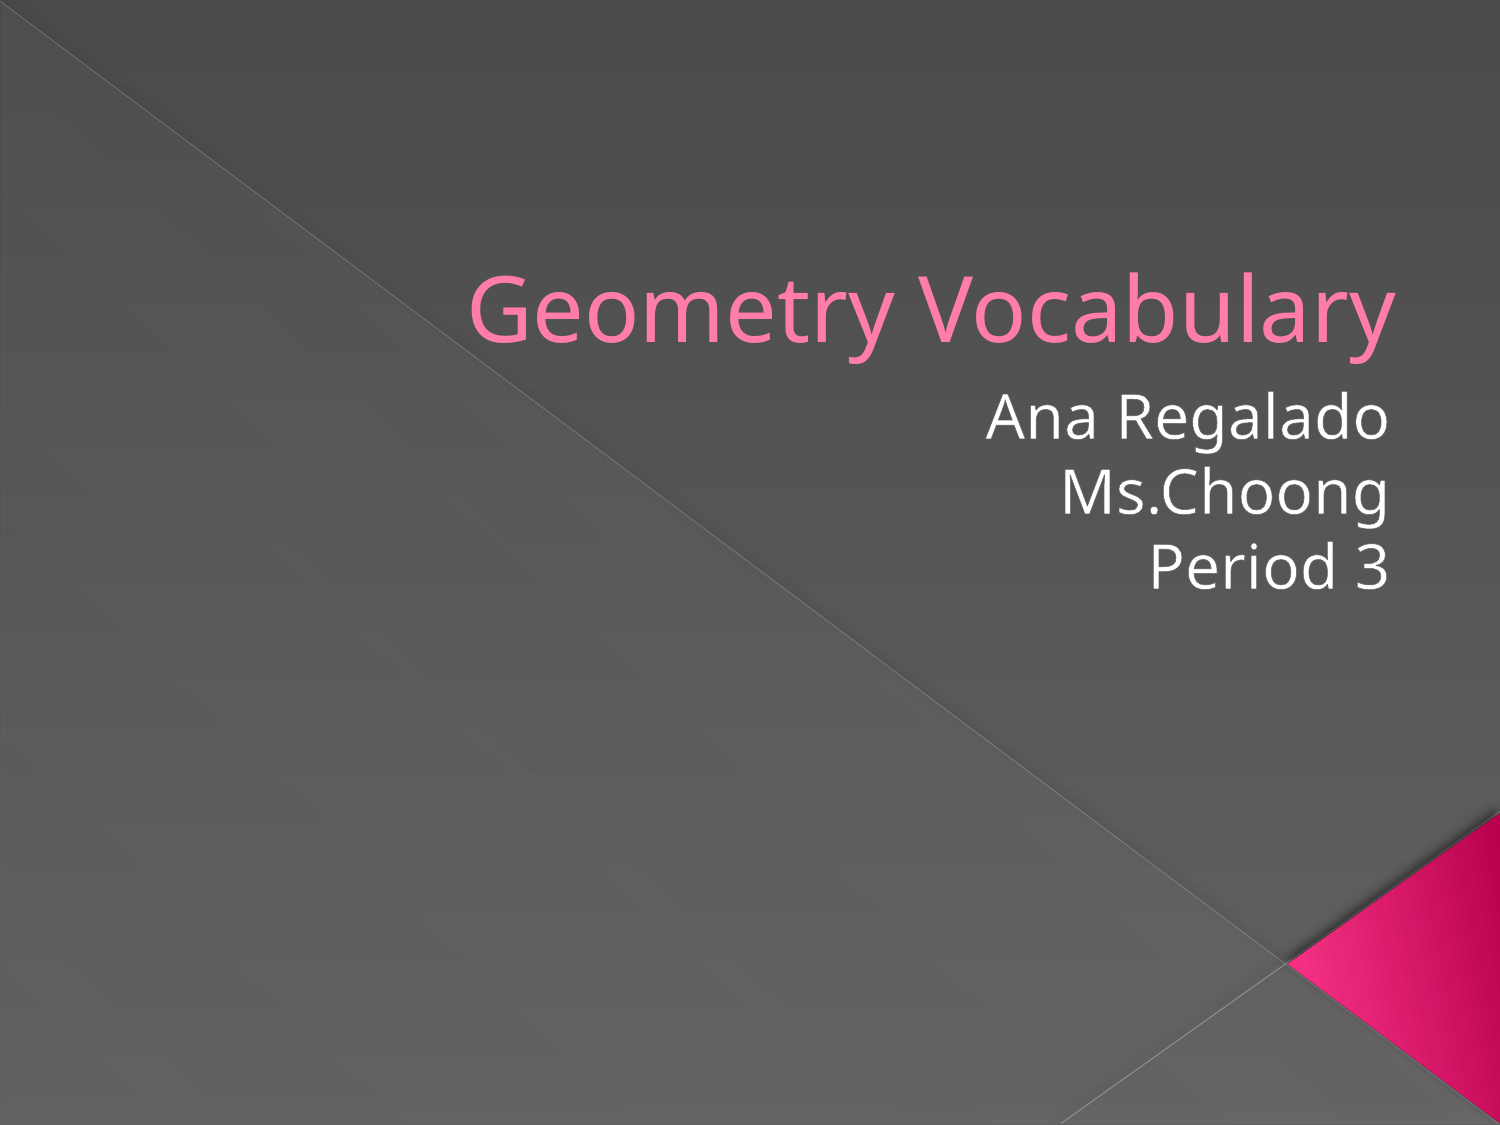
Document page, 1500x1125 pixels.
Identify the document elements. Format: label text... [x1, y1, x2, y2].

title Geometry Vocabulary [88, 127, 1412, 369]
subtitle Ana Regalado Ms.Choong Period 3 [88, 369, 1412, 657]
